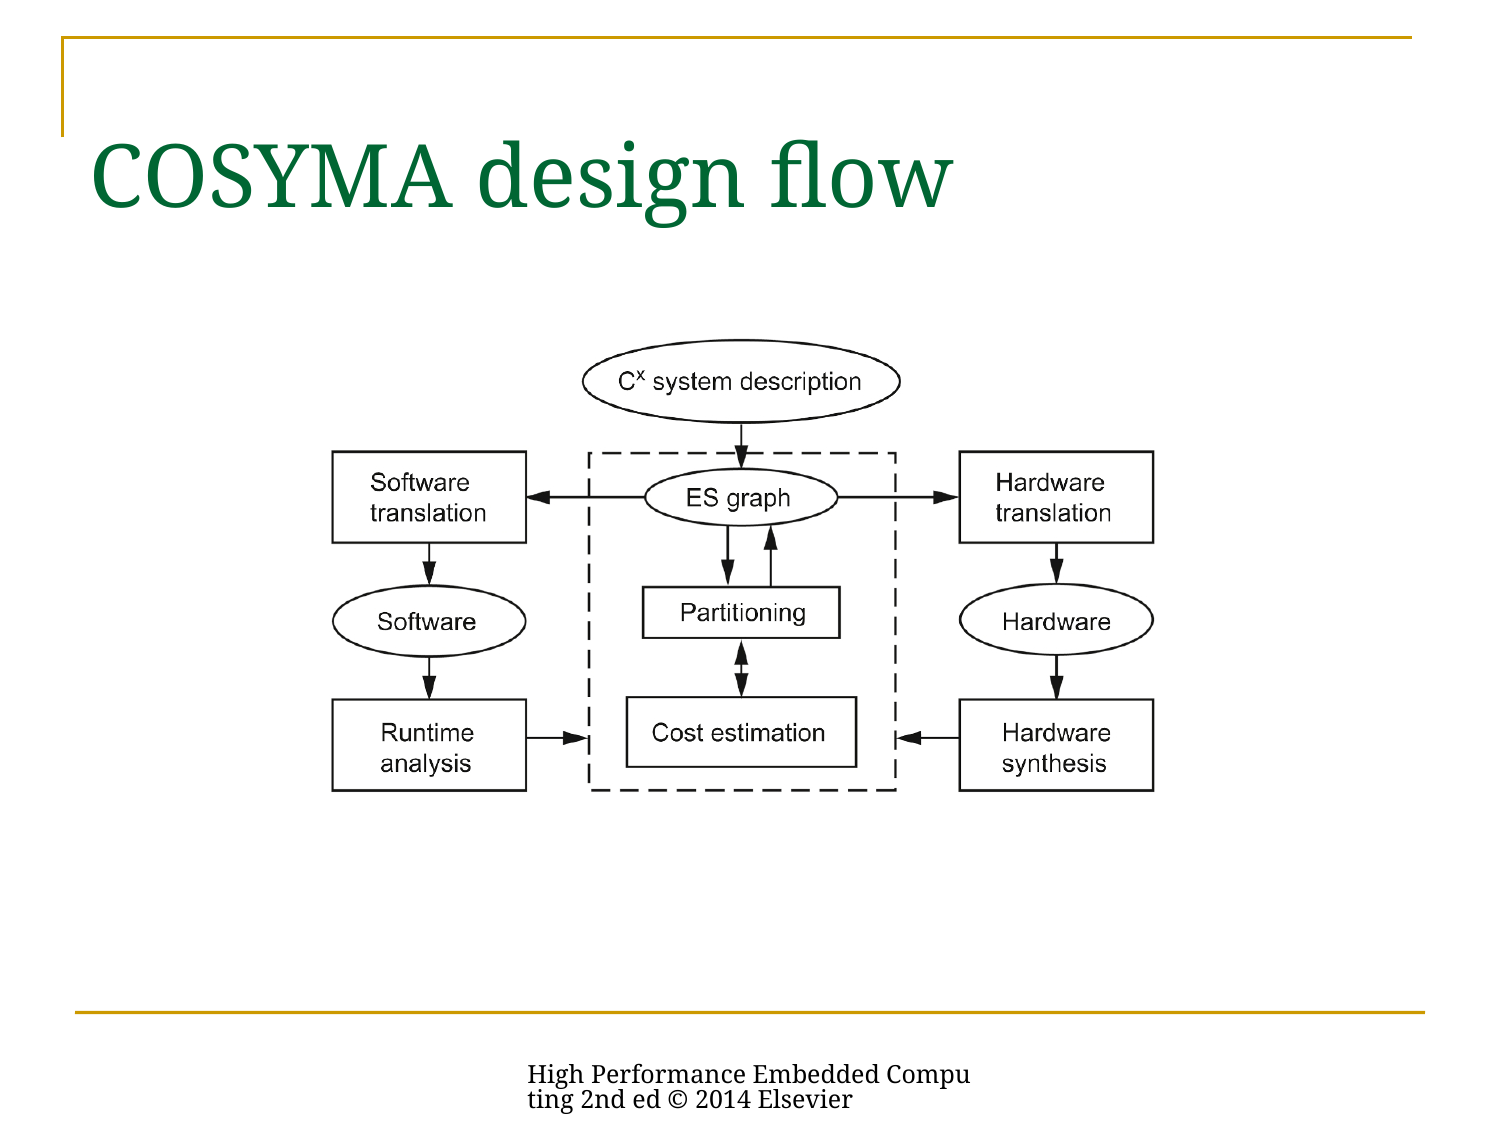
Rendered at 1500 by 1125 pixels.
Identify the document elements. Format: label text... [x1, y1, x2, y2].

footer High Performance Embedded Computing 2nd ed © 2014 Elsevier [512, 1025, 988, 1100]
picture [329, 337, 1155, 793]
title COSYMA design flow [75, 45, 1425, 233]
